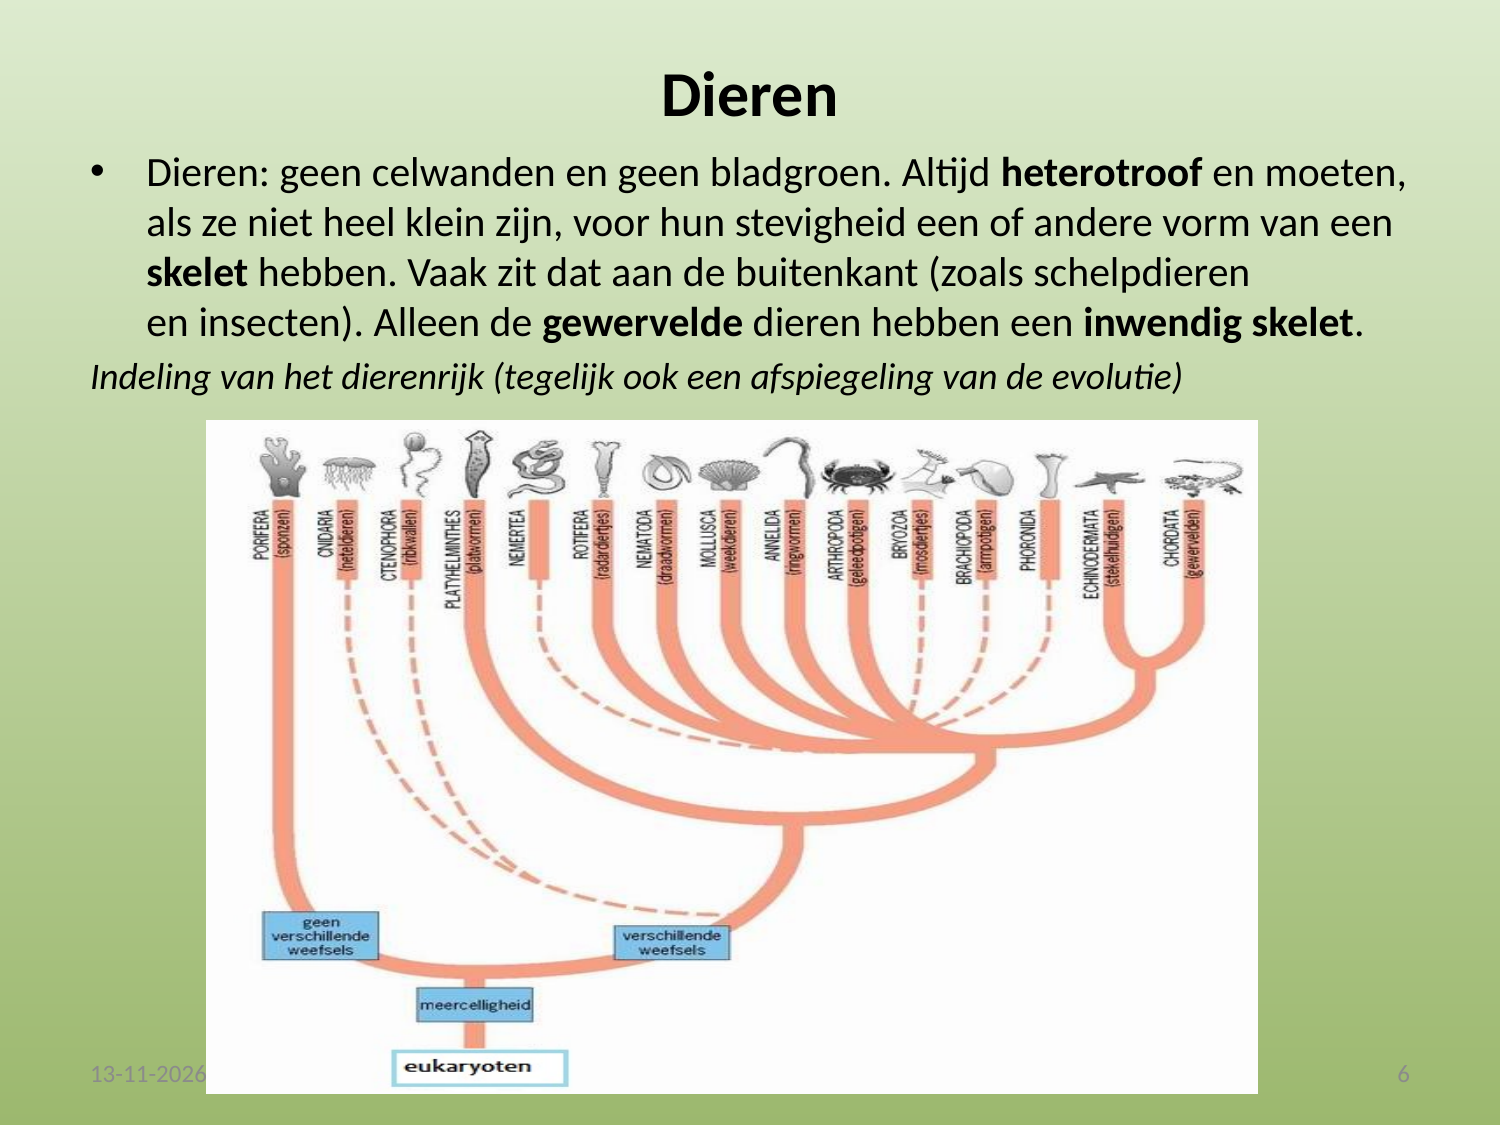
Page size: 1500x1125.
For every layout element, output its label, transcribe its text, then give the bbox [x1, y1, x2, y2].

picture [206, 420, 1259, 1095]
slide_number 6 [1258, 1042, 1425, 1103]
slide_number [75, 1042, 207, 1103]
title Dieren [75, 45, 1425, 137]
list Dieren: geen celwanden en geen bladgroen. Altijd heterotroof en moeten, als ze niet heel klein zijn, voor hun stevigheid een of andere vorm van een skelet hebben. Vaak zit dat aan de buitenkant (zoals schelpdieren en insecten). Alleen de gewervelde dieren hebben een inwendig skelet. Indeling van het dierenrijk (tegelijk ook een afspiegeling van de evolutie) [75, 137, 1425, 1042]
